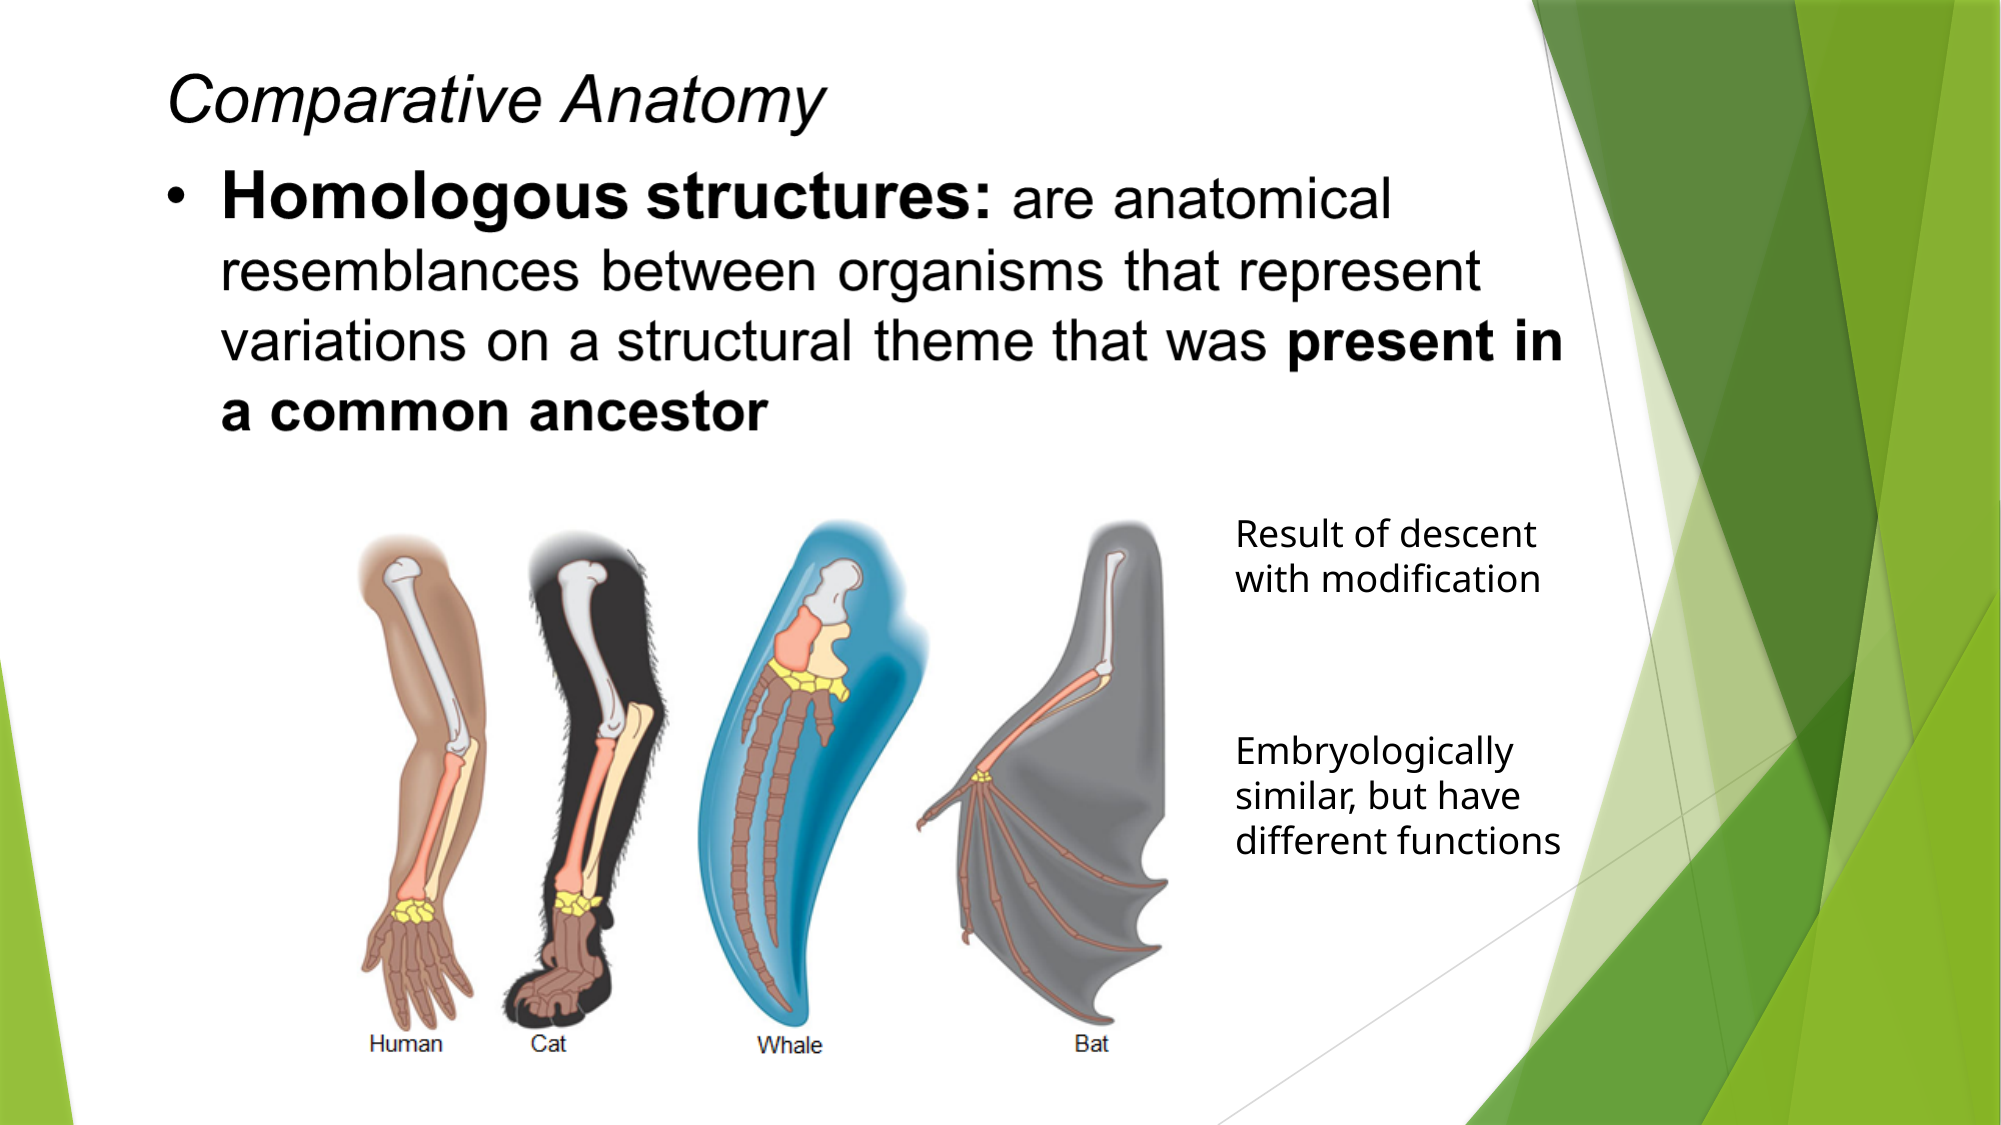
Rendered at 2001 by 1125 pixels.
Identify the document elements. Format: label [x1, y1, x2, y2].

picture [123, 36, 1616, 1088]
